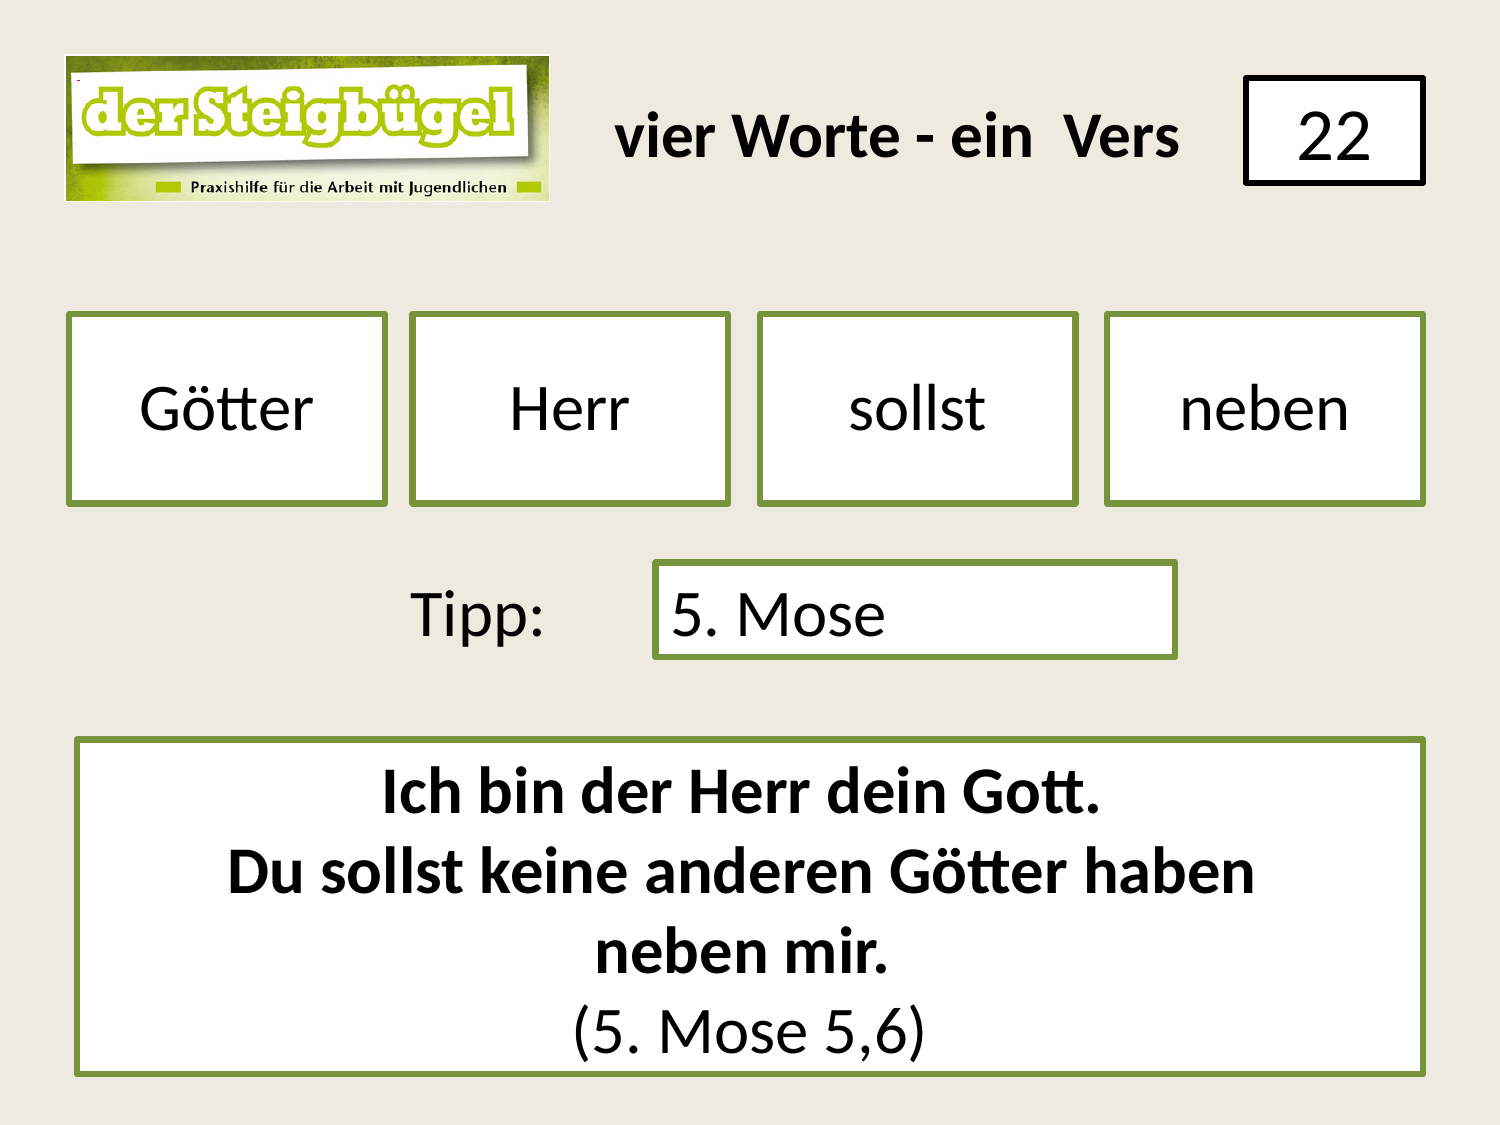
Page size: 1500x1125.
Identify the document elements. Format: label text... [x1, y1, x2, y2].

text_box 5. Mose [655, 562, 739, 658]
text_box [64, 290, 1424, 528]
picture [64, 54, 550, 202]
table_header [739, 536, 761, 688]
text_box 5. Mose [761, 562, 1176, 658]
title vier Worte - ein Vers [584, 54, 1211, 209]
text_box 22 [1246, 78, 1424, 183]
text_box Tipp: [395, 562, 585, 658]
text_box Ich bin der Herr dein Gott. Du sollst keine anderen Götter haben neben mir. (5. Mose 5,6) [76, 739, 1424, 1075]
